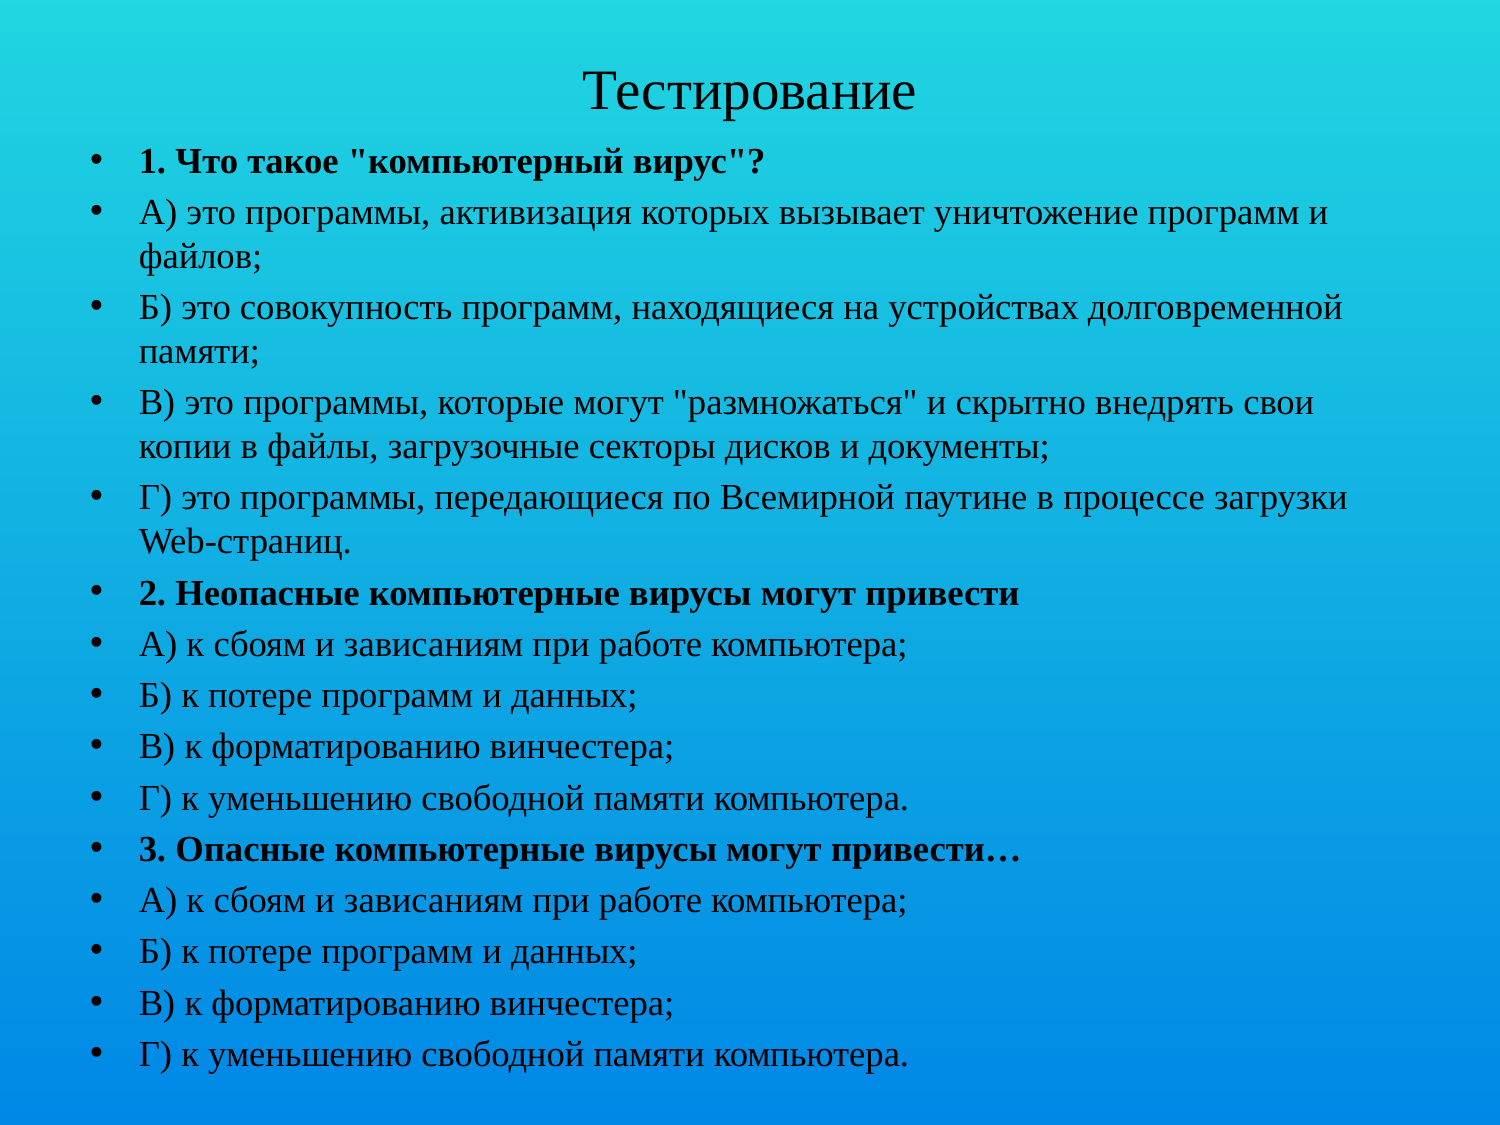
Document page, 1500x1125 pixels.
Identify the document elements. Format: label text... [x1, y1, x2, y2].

title Тестирование [75, 45, 1425, 128]
list 1. Что такое "компьютерный вирус"? А) это программы, активизация которых вызывает уничтожение программ и файлов; Б) это совокупность программ, находящиеся на устройствах долговременной памяти; В) это программы, которые могут "размножаться" и скрытно внедрять свои копии в файлы, загрузочные секторы дисков и документы; Г) это программы, передающиеся по Всемирной паутине в процессе загрузки Web-страниц. 2. Неопасные компьютерные вирусы могут привести А) к сбоям и зависаниям при работе компьютера; Б) к потере программ и данных; В) к форматированию винчестера; Г) к уменьшению свободной памяти компьютера. 3. Опасные компьютерные вирусы могут привести… А) к сбоям и зависаниям при работе компьютера; Б) к потере программ и данных; В) к форматированию винчестера; Г) к уменьшению свободной памяти компьютера. [75, 128, 1425, 1090]
